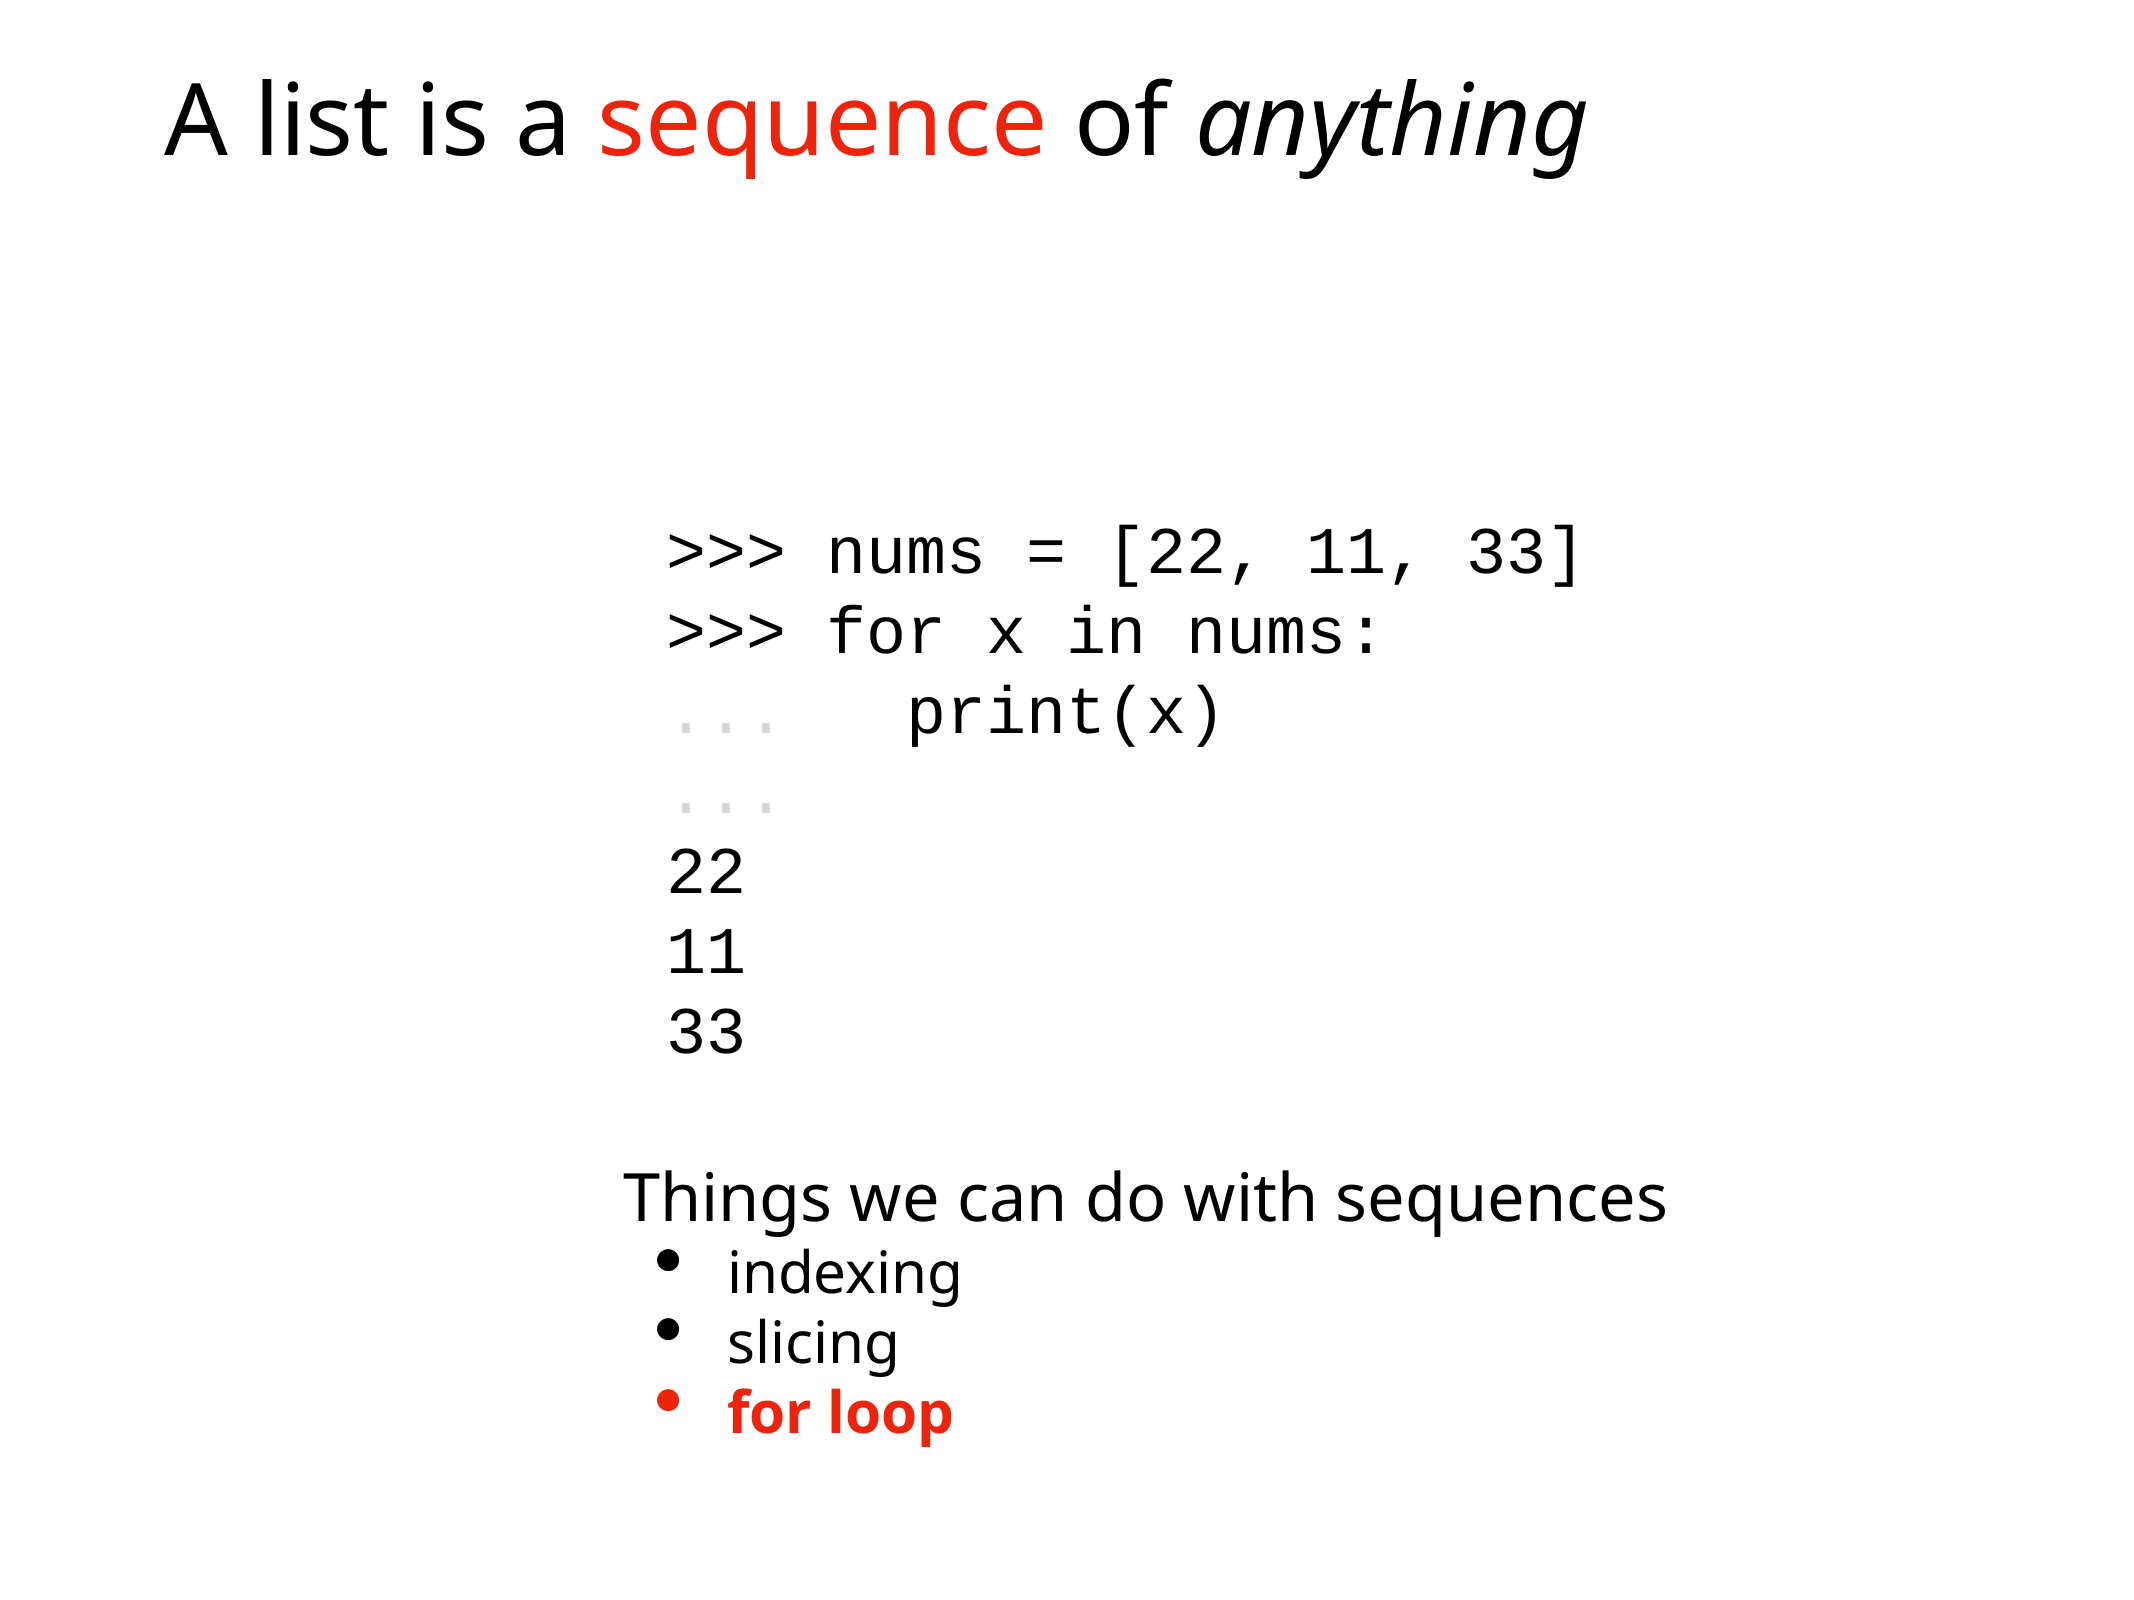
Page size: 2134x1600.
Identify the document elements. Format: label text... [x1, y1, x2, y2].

title A list is a sequence of anything [155, 41, 1978, 191]
text_box >>> nums = [22, 11, 33] >>> for x in nums: ... print(x) ... 22 11 33 [658, 418, 1596, 1075]
text_box Things we can do with sequences indexing slicing for loop [614, 1146, 1678, 1454]
